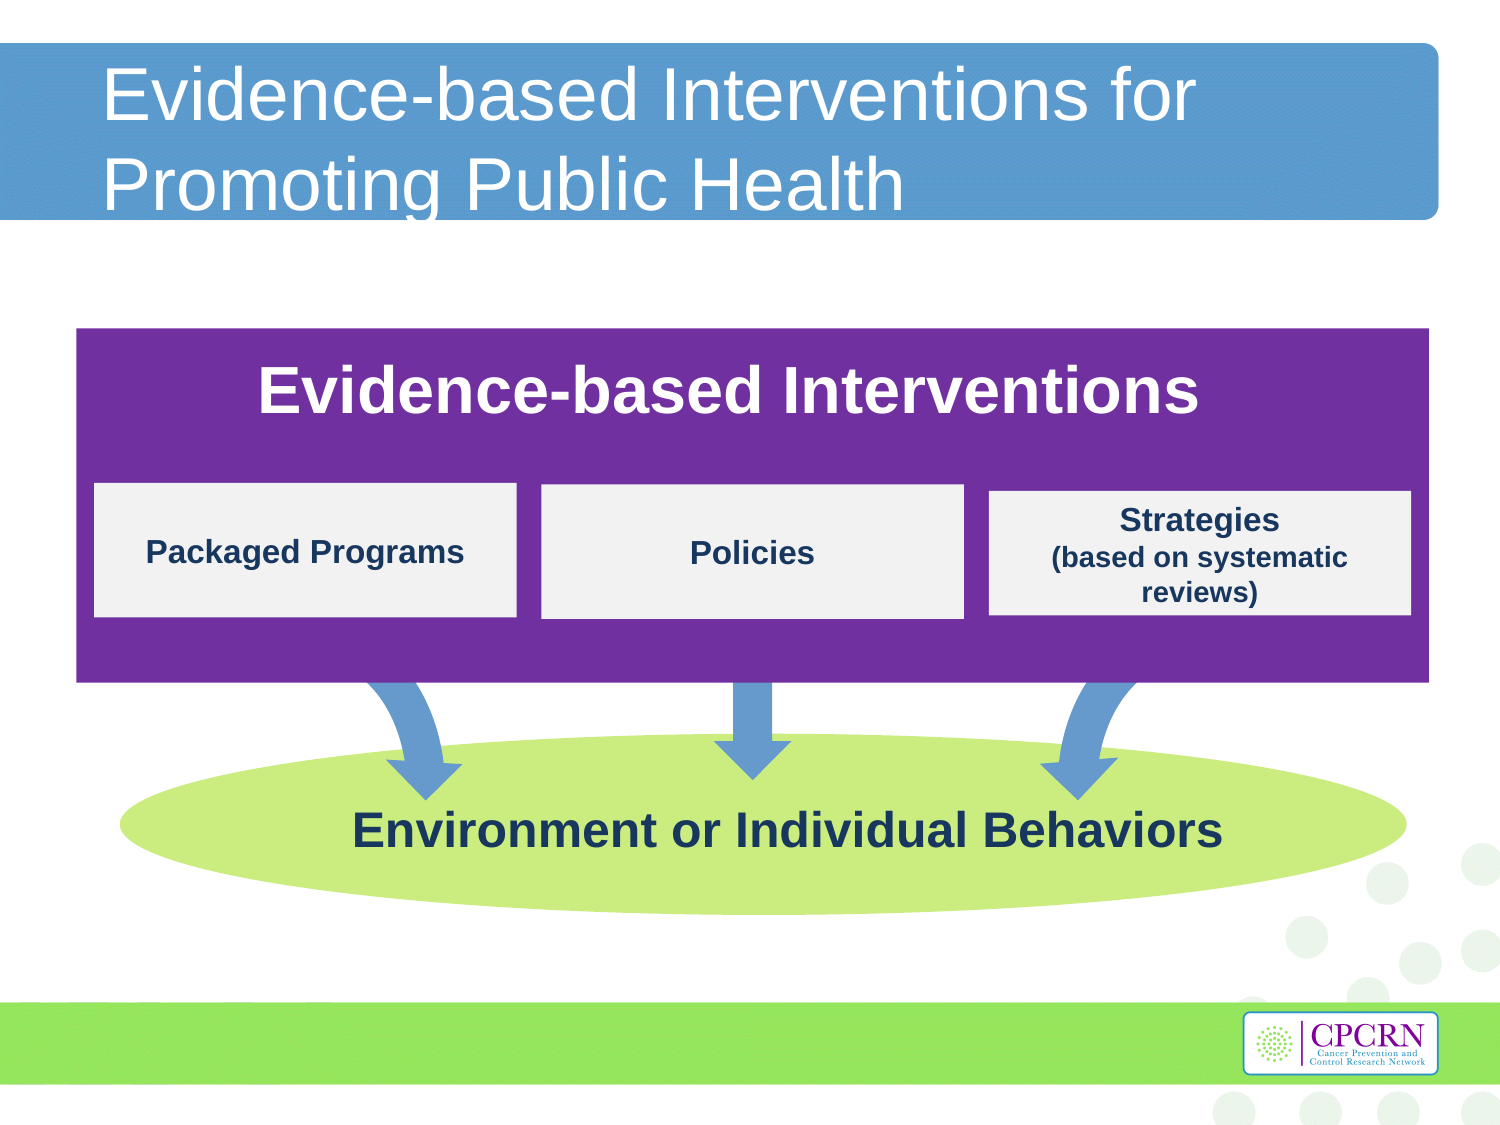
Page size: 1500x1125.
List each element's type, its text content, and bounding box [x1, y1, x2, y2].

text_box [76, 328, 1430, 985]
title Evidence-based Interventions for Promoting Public Health [86, 41, 1429, 229]
picture [0, 0, 1500, 1125]
